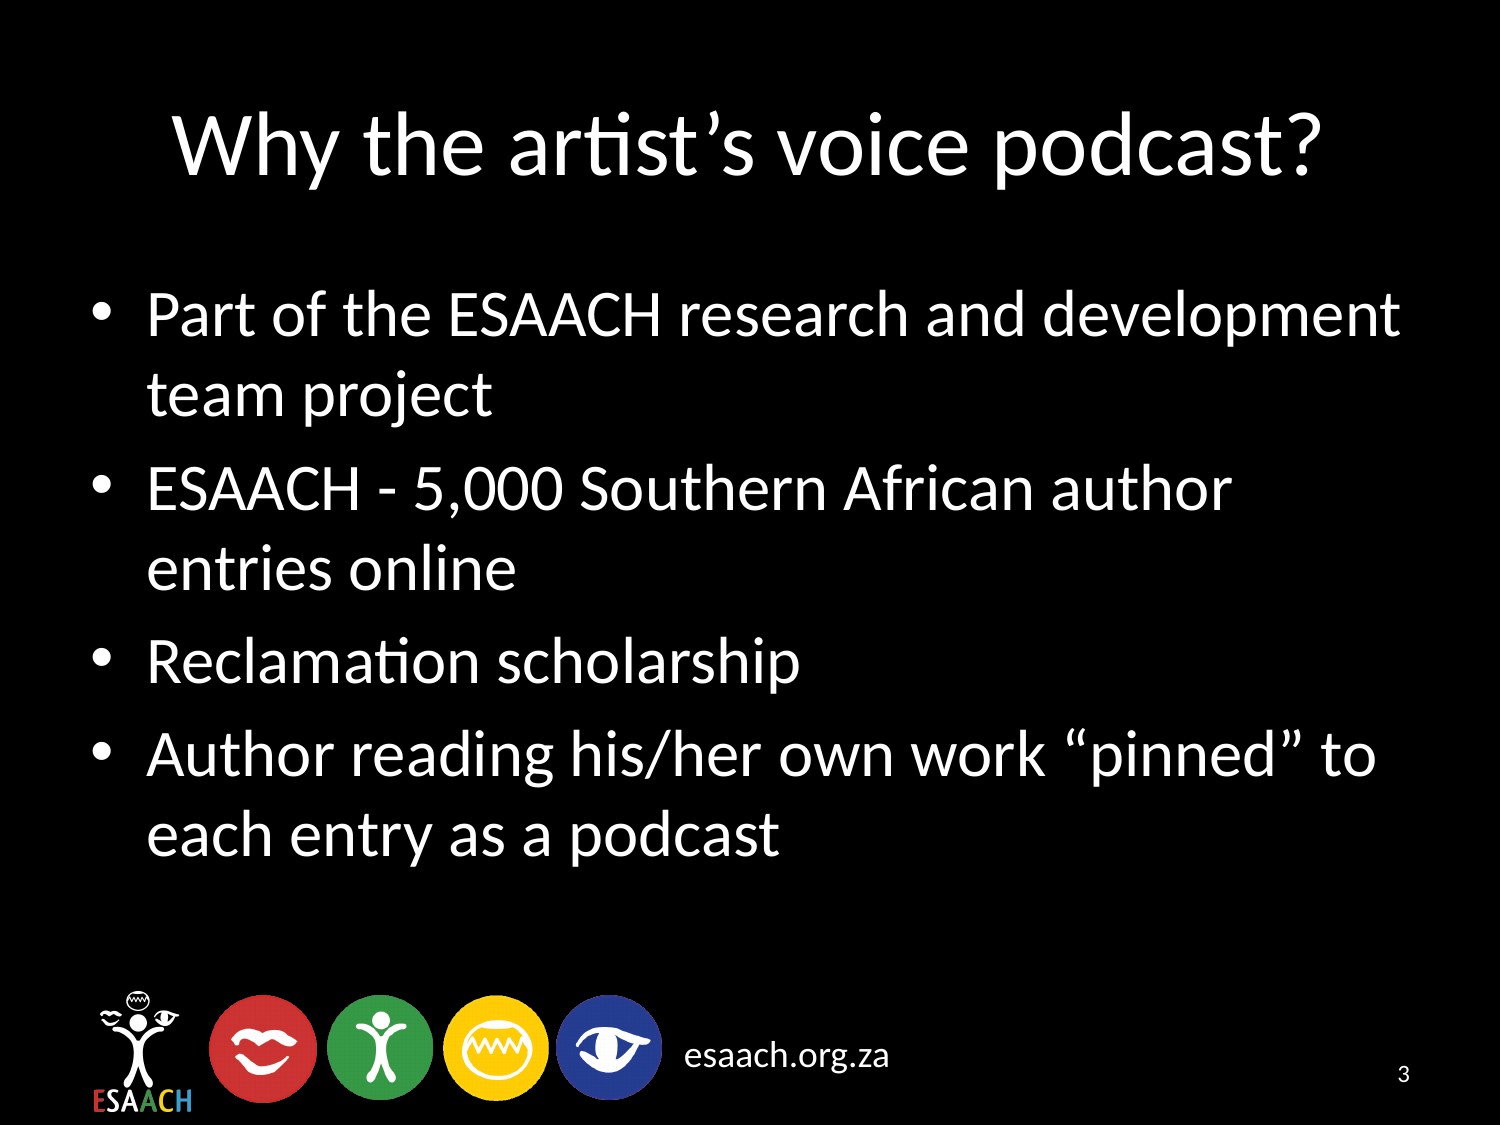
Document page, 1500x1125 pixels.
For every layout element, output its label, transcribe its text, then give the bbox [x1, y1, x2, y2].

picture [556, 1005, 662, 1100]
picture [443, 1005, 549, 1101]
picture [94, 1005, 191, 1112]
title Why the artist’s voice podcast? [75, 45, 1425, 233]
slide_number 3 [1074, 1042, 1425, 1103]
picture [327, 1005, 433, 1100]
picture [209, 1005, 317, 1103]
list Part of the ESAACH research and development team project ESAACH - 5,000 Southern African author entries online Reclamation scholarship Author reading his/her own work “pinned” to each entry as a podcast [75, 262, 1425, 1005]
